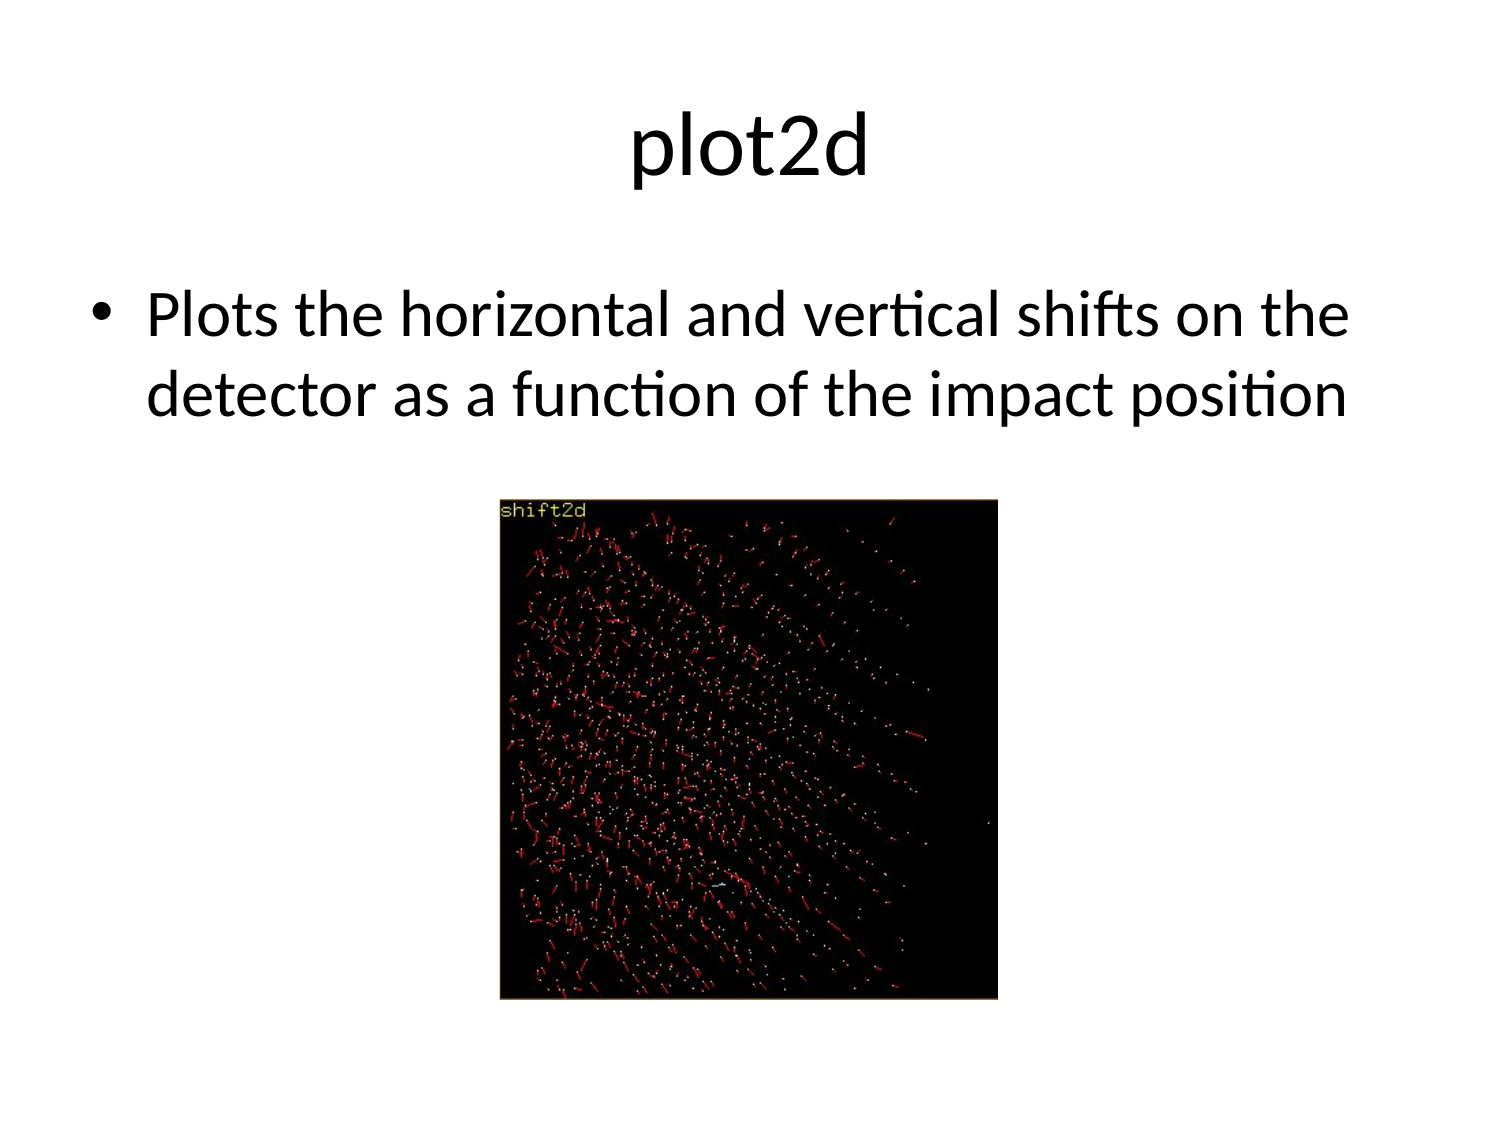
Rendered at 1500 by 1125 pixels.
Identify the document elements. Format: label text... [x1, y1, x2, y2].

picture [499, 499, 999, 1000]
list Plots the horizontal and vertical shifts on the detector as a function of the impact position [75, 262, 1425, 1005]
title plot2d [75, 45, 1425, 233]
